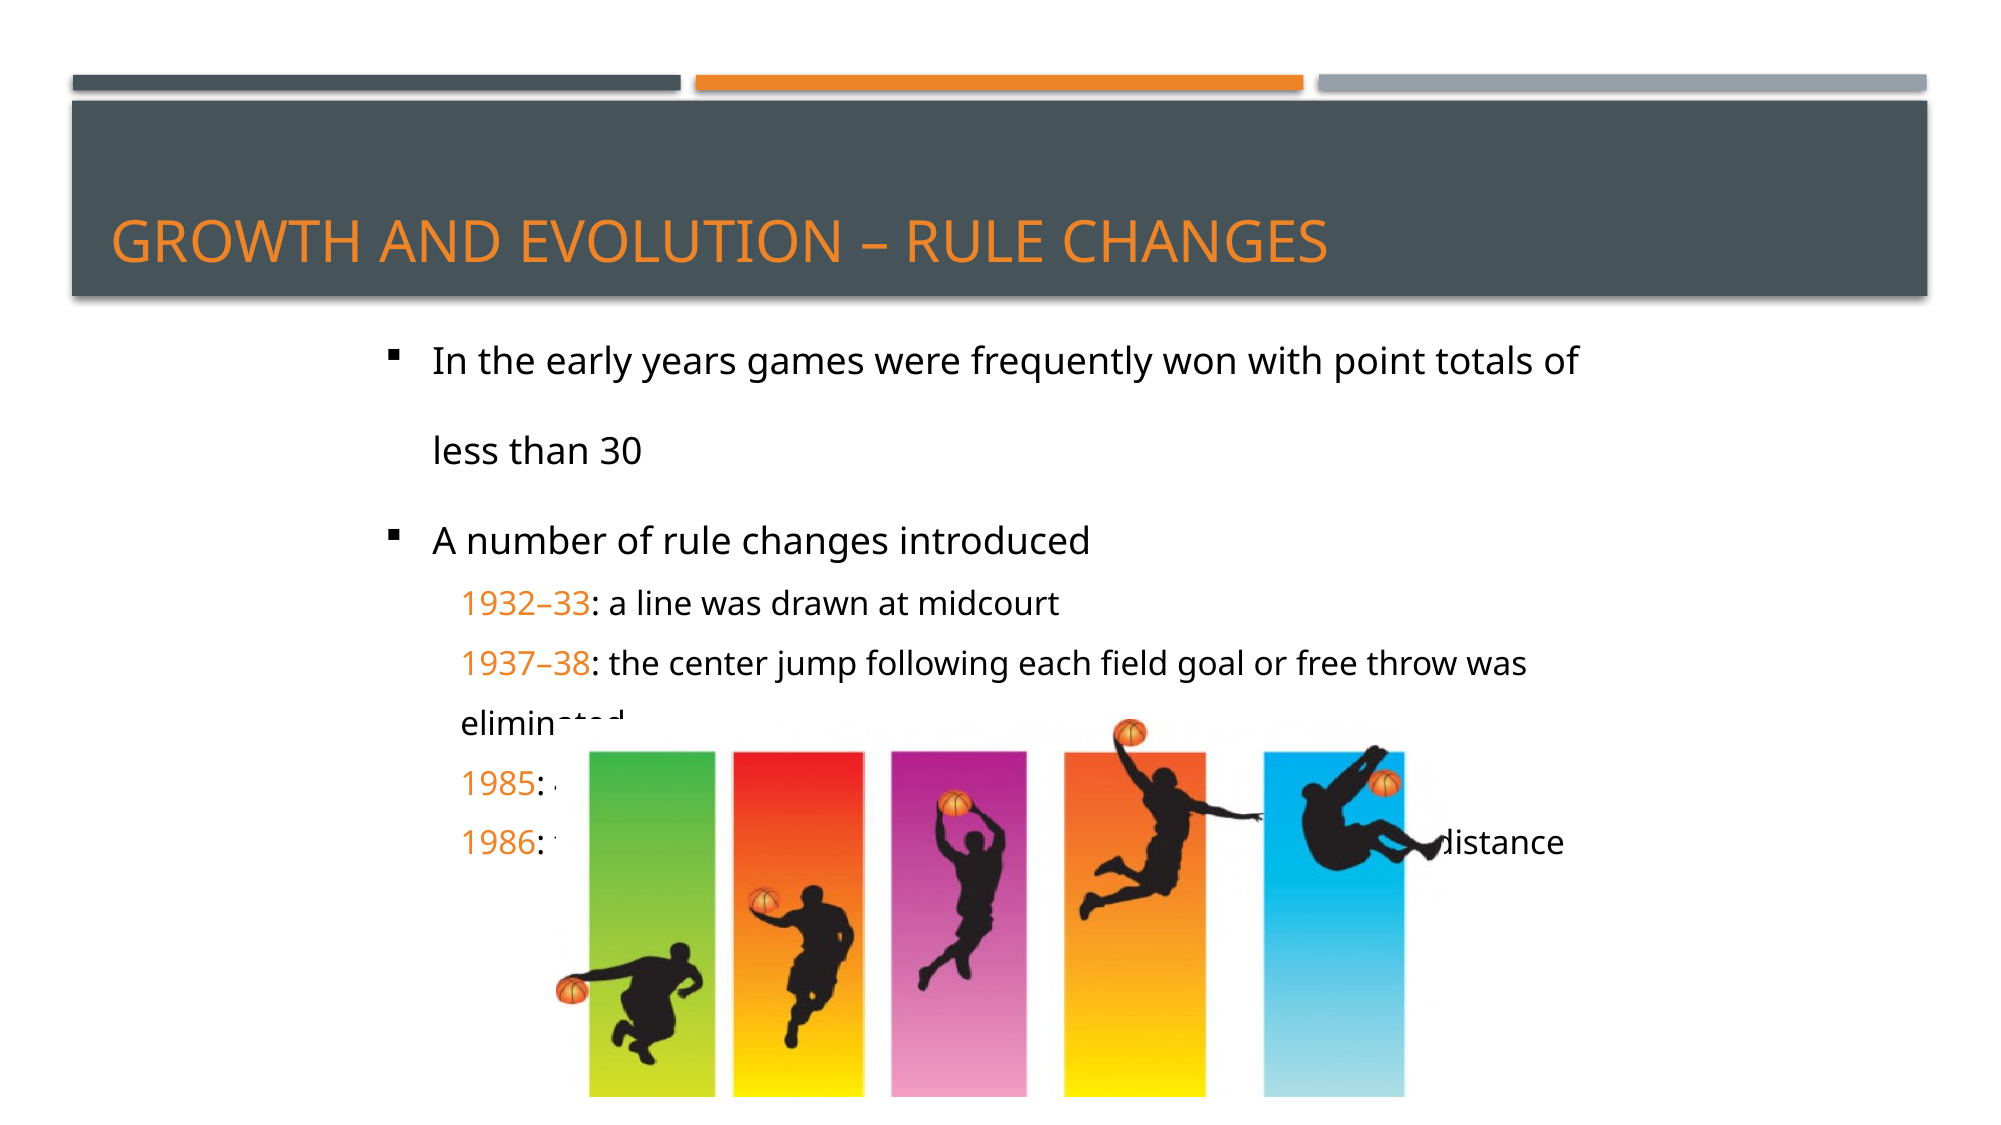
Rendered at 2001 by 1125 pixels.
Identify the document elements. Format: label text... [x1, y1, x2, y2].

title Growth and evolution – RULE changes [95, 115, 1905, 282]
picture [555, 718, 1445, 1098]
text_box In the early years games were frequently won with point totals of less than 30 A number of rule changes introduced 1932–33: a line was drawn at midcourt 1937–38: the center jump following each field goal or free throw was eliminated 1985: 45-second shot clock (reduced to 35 seconds in 1993) 1986: three-point shot rule for baskets made beyond a certain distance [370, 284, 1630, 869]
